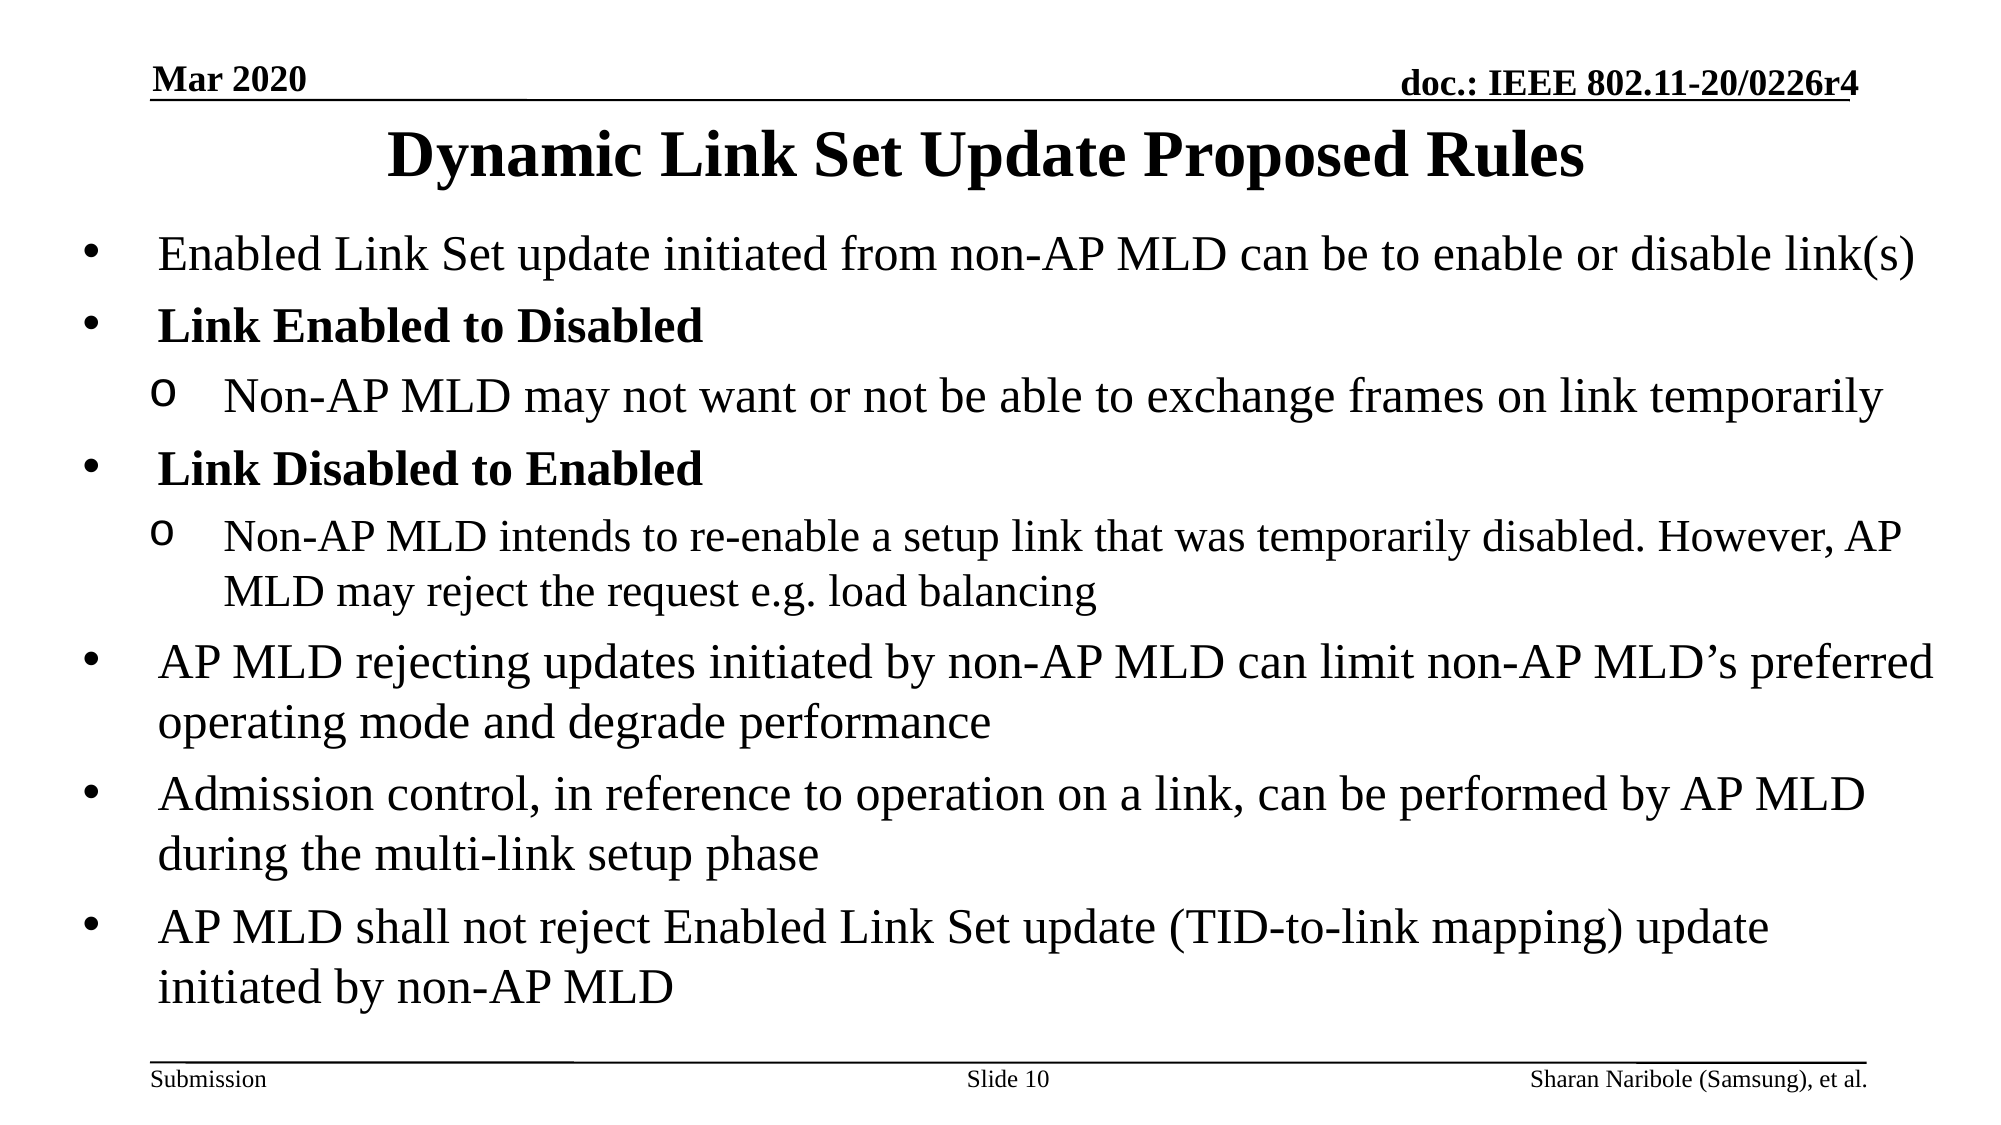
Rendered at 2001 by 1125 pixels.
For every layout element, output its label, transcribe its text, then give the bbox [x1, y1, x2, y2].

title Dynamic Link Set Update Proposed Rules [137, 62, 1838, 212]
slide_number Slide 10 [950, 1061, 1067, 1123]
footer Sharan Naribole (Samsung), et al. [1171, 1061, 1869, 1093]
list Enabled Link Set update initiated from non-AP MLD can be to enable or disable link(s) Link Enabled to Disabled Non-AP MLD may not want or not be able to exchange frames on link temporarily Link Disabled to Enabled Non-AP MLD intends to re-enable a setup link that was temporarily disabled. However, AP MLD may reject the request e.g. load balancing AP MLD rejecting updates initiated by non-AP MLD can limit non-AP MLD’s preferred operating mode and degrade performance Admission control, in reference to operation on a link, can be performed by AP MLD during the multi-link setup phase AP MLD shall not reject Enabled Link Set update (TID-to-link mapping) update initiated by non-AP MLD [57, 212, 1959, 888]
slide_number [152, 54, 563, 100]
